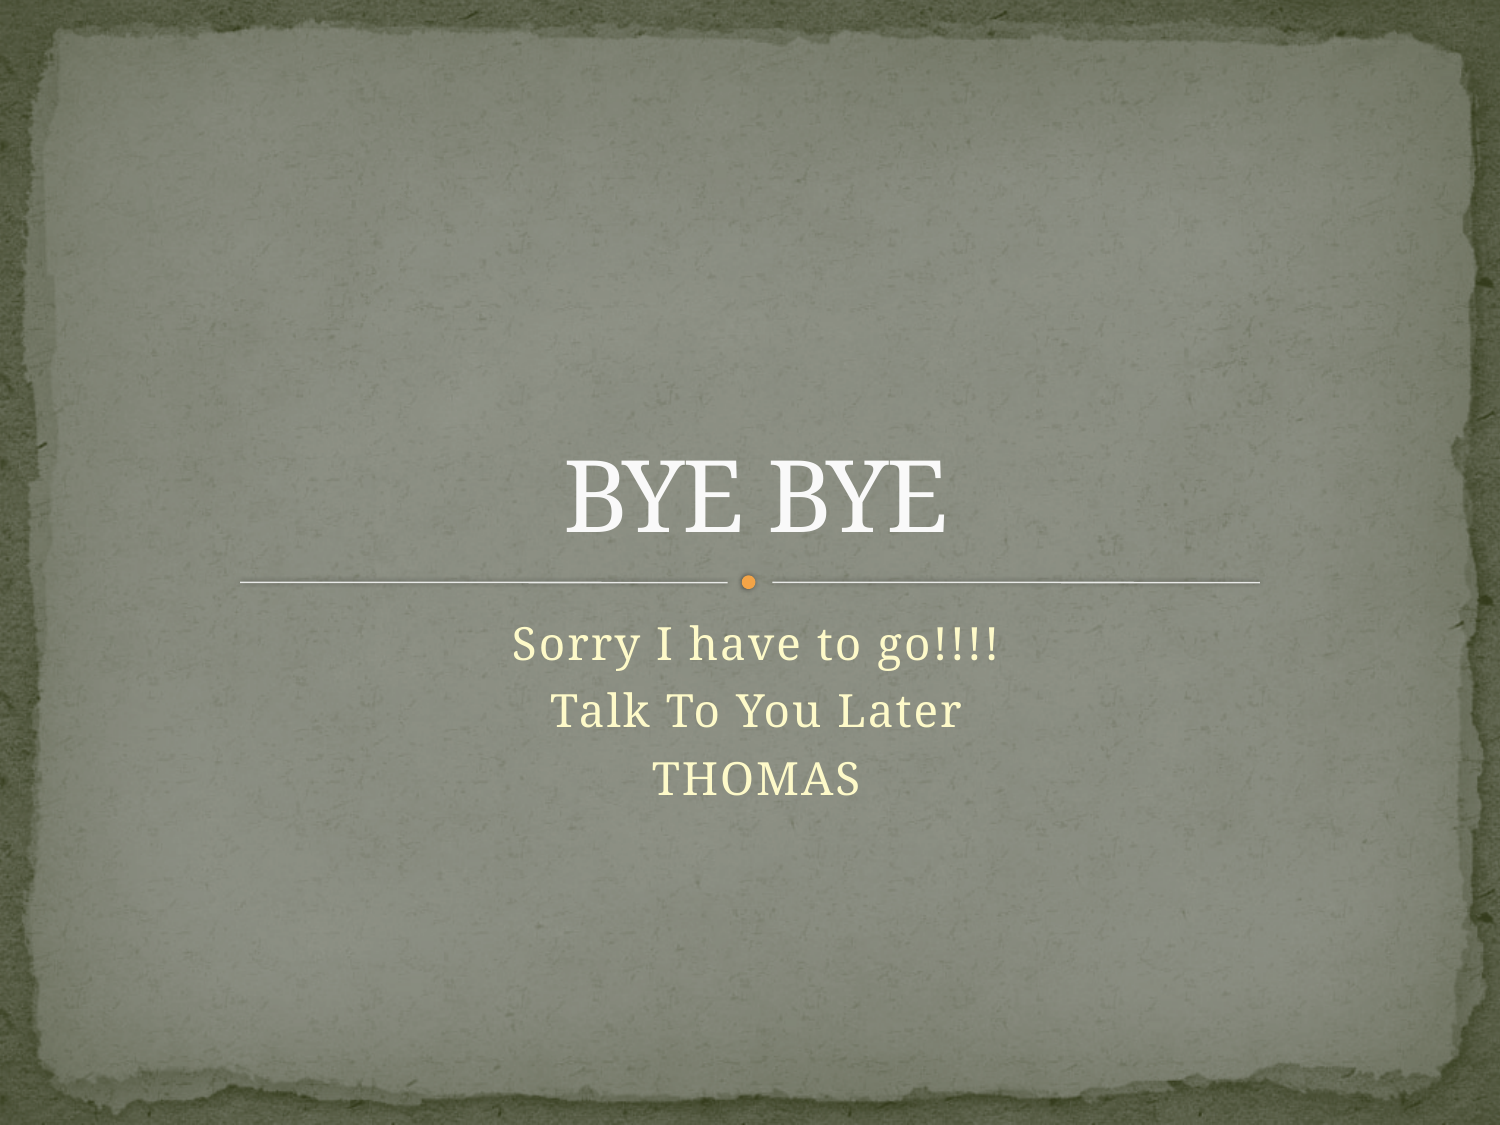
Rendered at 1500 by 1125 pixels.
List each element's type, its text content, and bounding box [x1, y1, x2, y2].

title BYE BYE [74, 235, 1438, 561]
subtitle Sorry I have to go!!!! Talk To You Later THOMAS [75, 606, 1438, 795]
